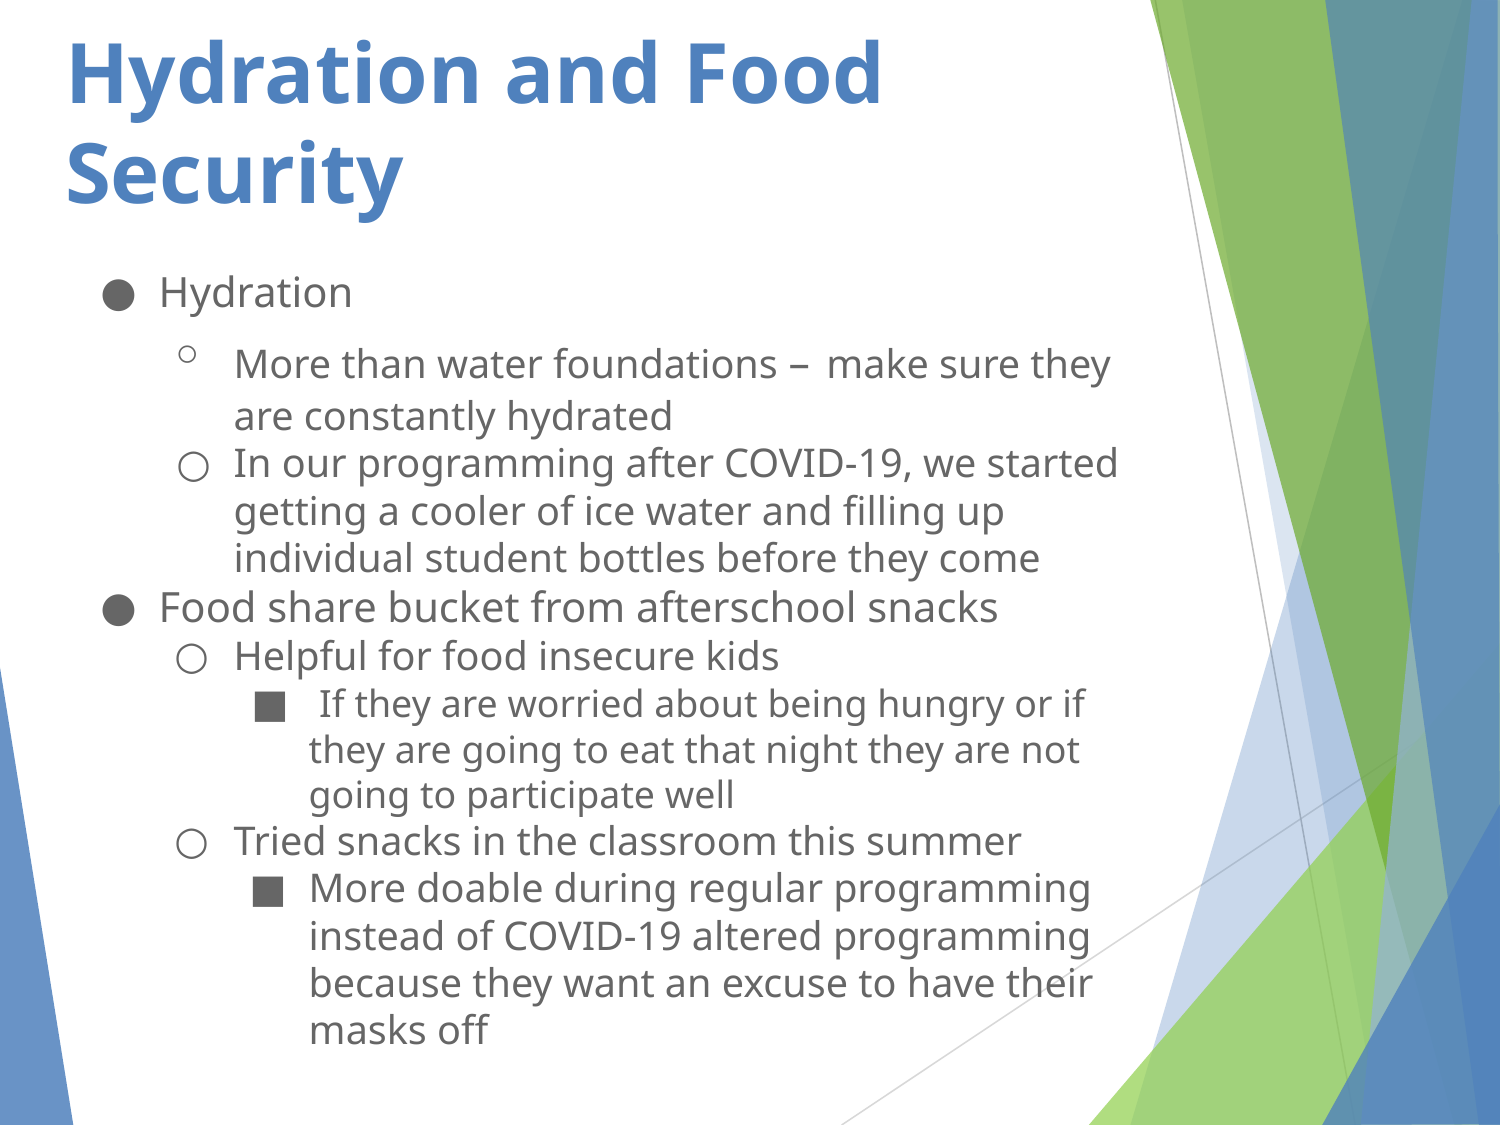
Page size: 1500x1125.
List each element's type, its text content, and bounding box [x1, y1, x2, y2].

title Hydration and Food Security [49, 86, 1224, 228]
list Hydration More than water foundations – make sure they are constantly hydrated In our programming after COVID-19, we started getting a cooler of ice water and filling up individual student bottles before they come Food share bucket from afterschool snacks Helpful for food insecure kids If they are worried about being hungry or if they are going to eat that night they are not going to participate well Tried snacks in the classroom this summer More doable during regular programming instead of COVID-19 altered programming because they want an excuse to have their masks off [68, 258, 1166, 1027]
